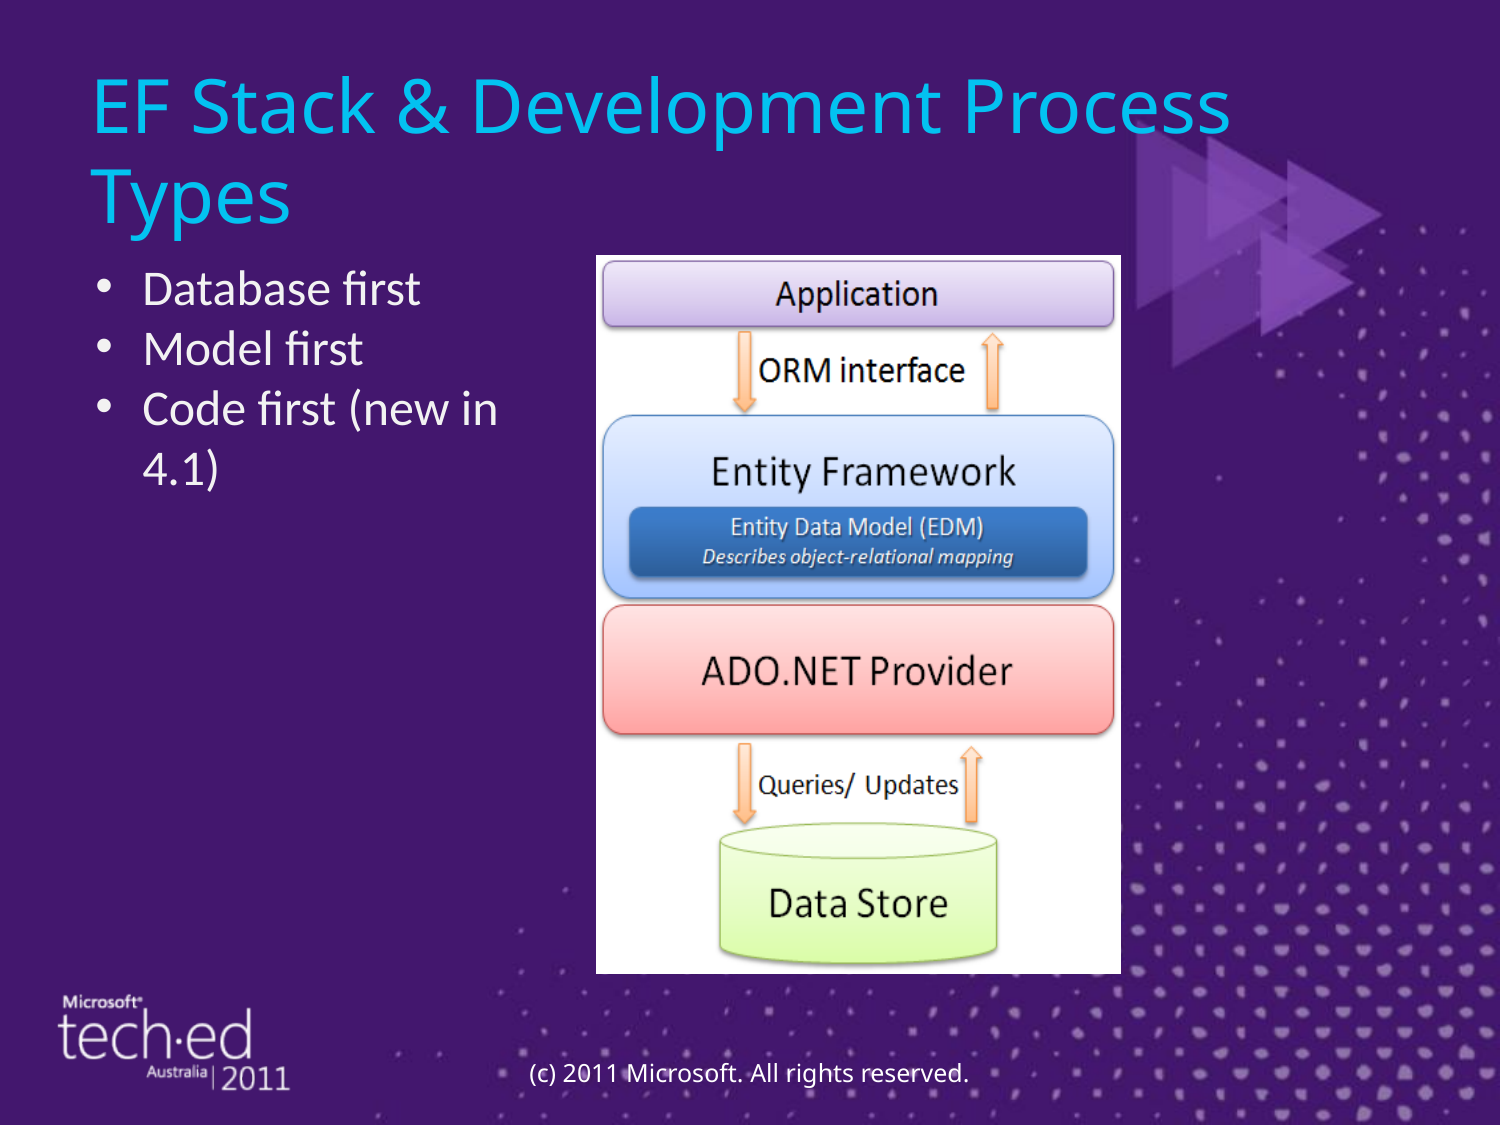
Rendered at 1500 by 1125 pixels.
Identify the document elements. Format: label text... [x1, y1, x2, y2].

text_box Database first Model first Code first (new in 4.1) [95, 255, 568, 496]
title EF Stack & Development Process Types [75, 54, 1425, 243]
picture [0, 0, 1500, 1125]
footer (c) 2011 Microsoft. All rights reserved. [512, 1042, 988, 1103]
